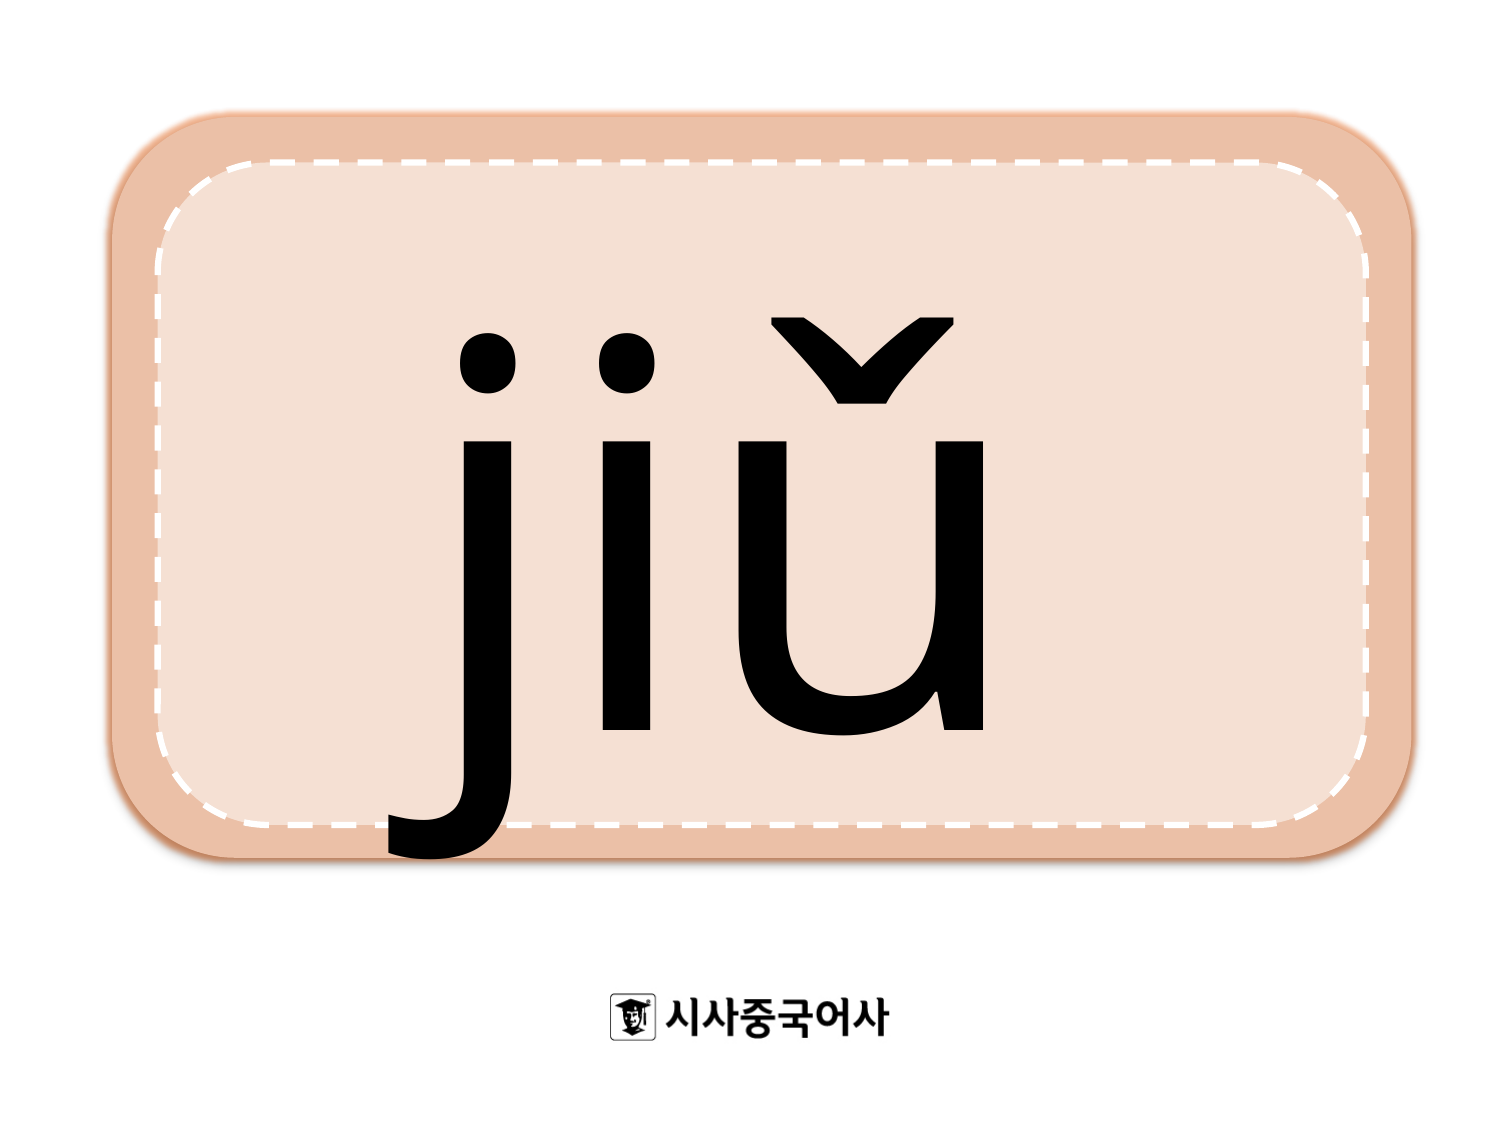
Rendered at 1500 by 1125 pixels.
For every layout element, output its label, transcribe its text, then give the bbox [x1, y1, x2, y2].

text_box jiǔ [157, 183, 1366, 846]
picture [602, 987, 898, 1047]
